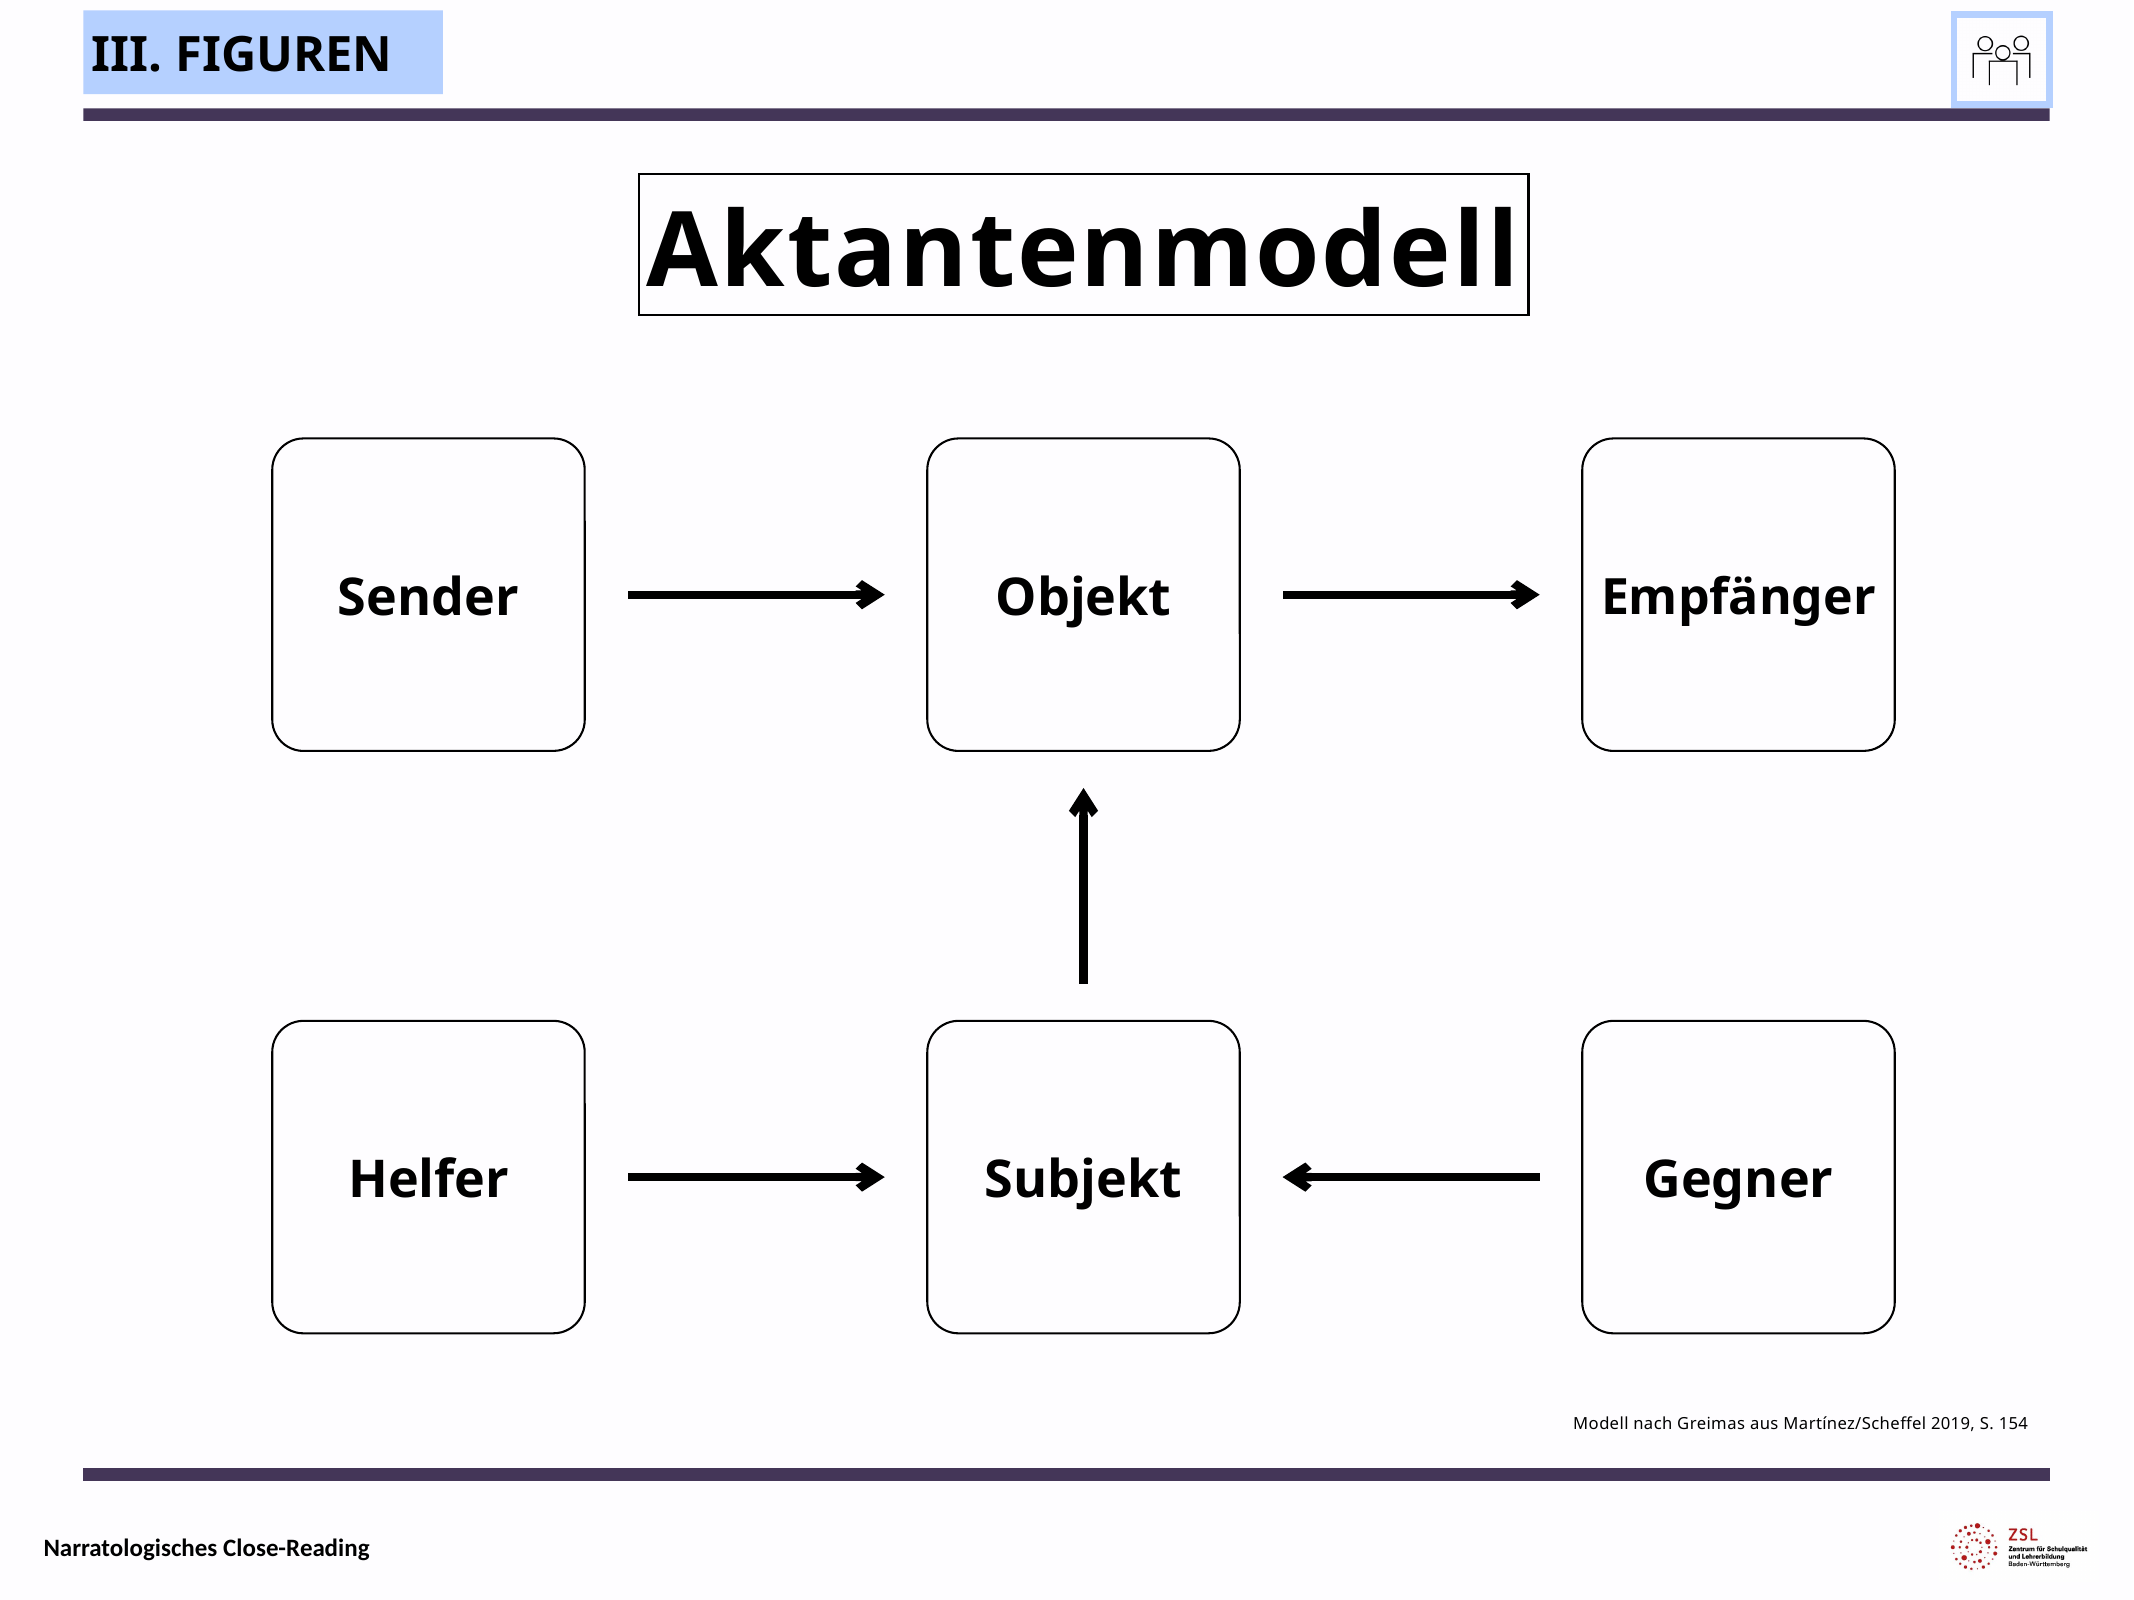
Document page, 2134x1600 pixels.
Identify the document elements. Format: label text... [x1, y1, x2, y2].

picture [1938, 1510, 2099, 1582]
text_box Gegner [1582, 1020, 1895, 1334]
text_box [1283, 587, 1540, 602]
text_box Subjekt [927, 1020, 1240, 1334]
text_box [628, 1169, 885, 1185]
text_box [1282, 1169, 1540, 1185]
picture [1956, 17, 2047, 102]
text_box Sender [272, 438, 585, 751]
text_box Empfänger [1582, 438, 1895, 751]
text_box [1076, 787, 1091, 984]
text_box Objekt [927, 438, 1240, 751]
text_box III. FIGUREN [83, 10, 443, 95]
text_box [628, 587, 885, 602]
text_box Modell nach Greimas aus Martínez/Scheffel 2019, S. 154 [1564, 1404, 2038, 1441]
text_box Narratologisches Close-Reading [35, 1522, 379, 1570]
text_box Aktantenmodell [638, 173, 1529, 316]
text_box Helfer [272, 1020, 585, 1334]
